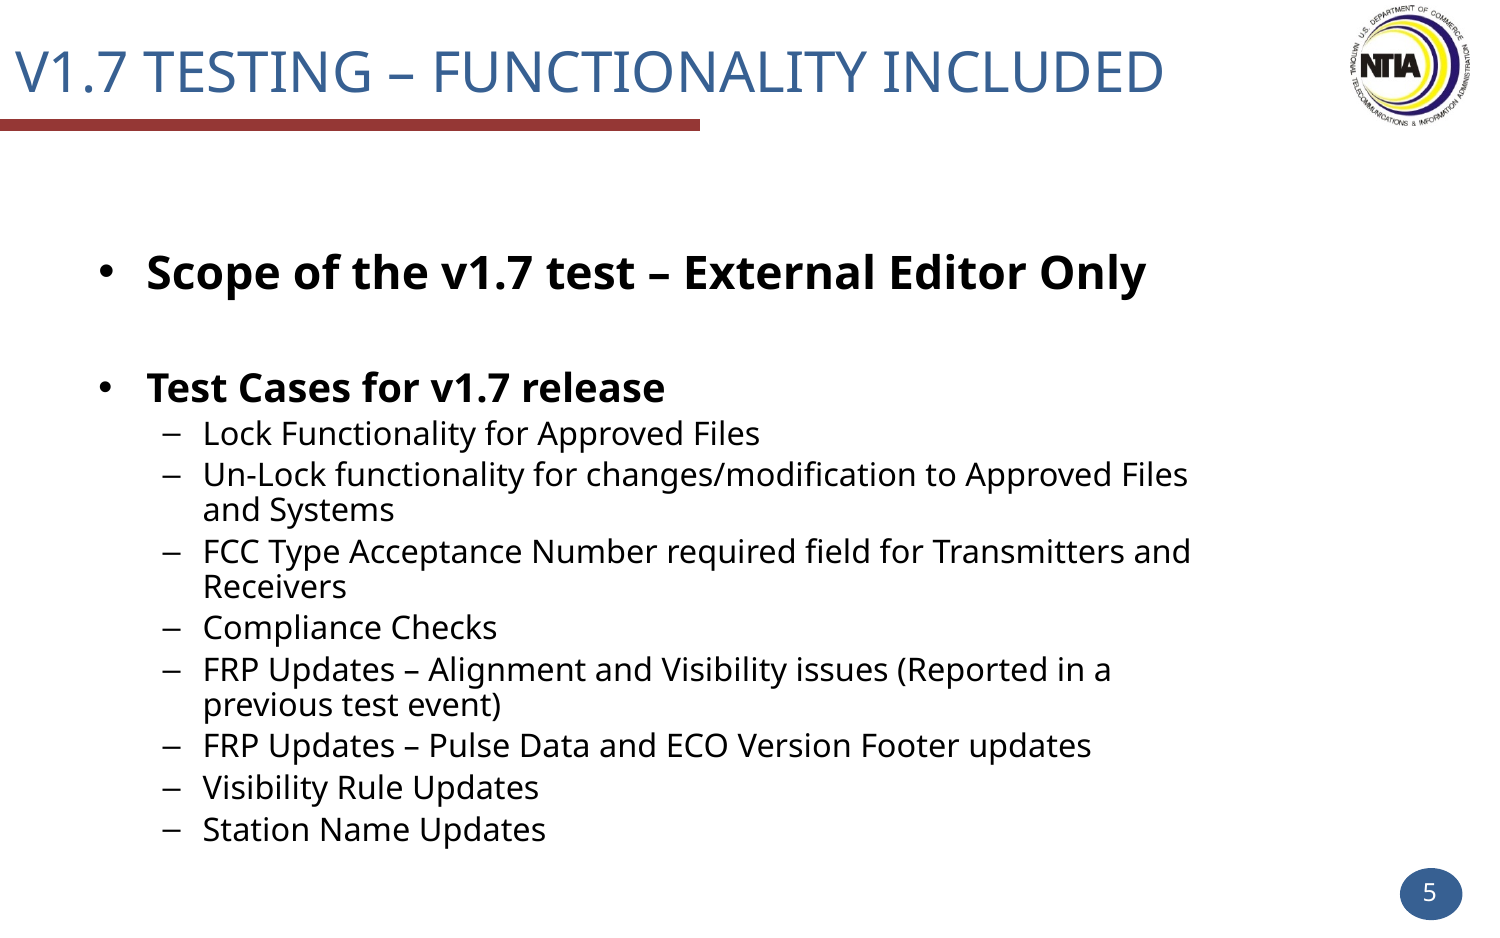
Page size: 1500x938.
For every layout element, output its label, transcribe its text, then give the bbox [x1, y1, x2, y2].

picture [1350, 5, 1470, 126]
slide_number 5 [1398, 868, 1462, 919]
title V1.7 Testing – Functionality Included [0, 20, 1275, 119]
list Scope of the v1.7 test – External Editor Only Test Cases for v1.7 release Lock Functionality for Approved Files Un-Lock functionality for changes/modification to Approved Files and Systems FCC Type Acceptance Number required field for Transmitters and Receivers Compliance Checks FRP Updates – Alignment and Visibility issues (Reported in a previous test event) FRP Updates – Pulse Data and ECO Version Footer updates Visibility Rule Updates Station Name Updates [83, 235, 1250, 857]
